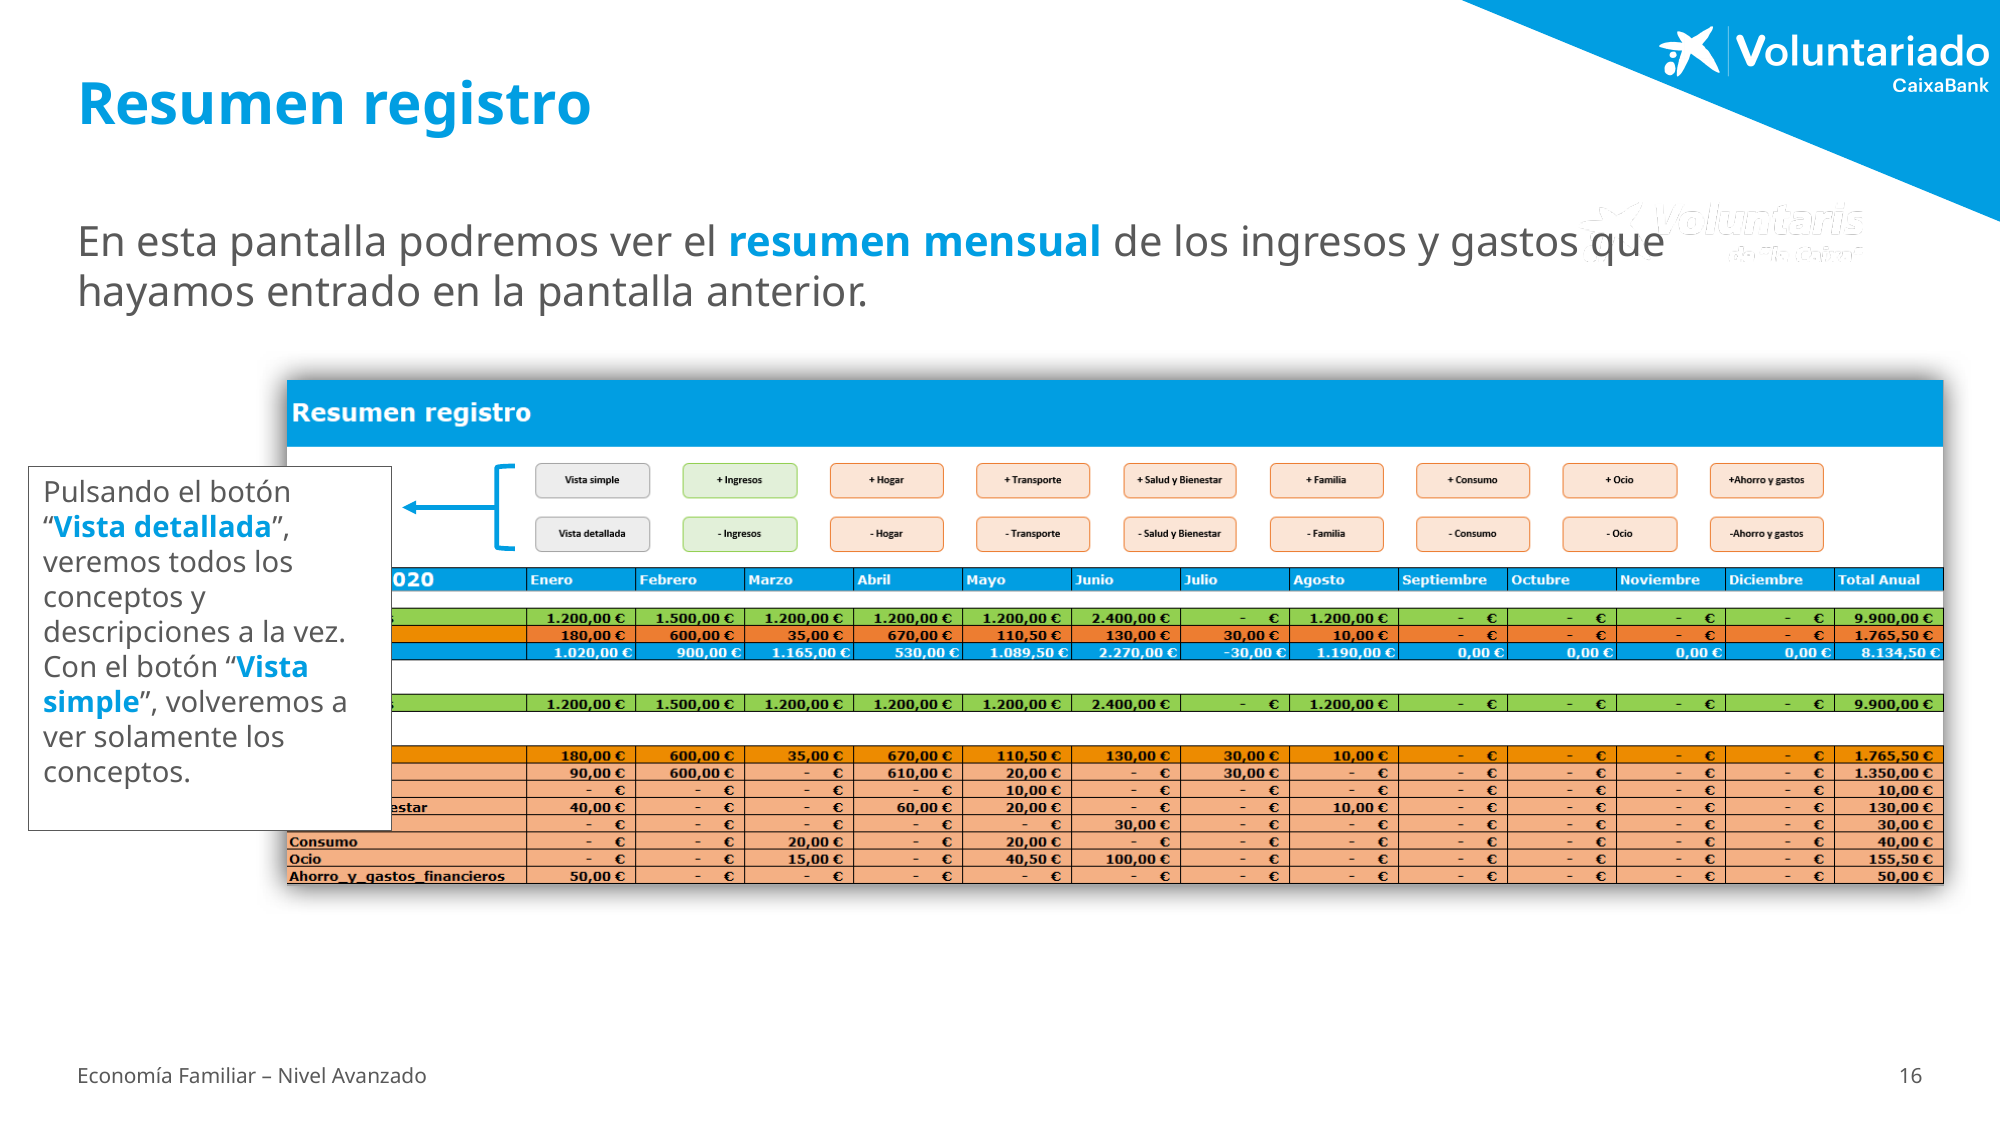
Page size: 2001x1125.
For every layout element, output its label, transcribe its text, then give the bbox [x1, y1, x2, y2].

picture [1868, 45, 1885, 65]
picture [286, 447, 1944, 886]
picture [1446, 575, 1478, 584]
picture [1737, 36, 1764, 66]
picture [1805, 649, 1811, 657]
picture [682, 649, 689, 657]
picture [692, 649, 698, 657]
picture [1519, 577, 1526, 584]
picture [1829, 45, 1847, 65]
picture [541, 578, 552, 584]
picture [1766, 45, 1787, 65]
picture [1696, 649, 1702, 657]
picture [1188, 576, 1195, 584]
picture [438, 408, 468, 426]
picture [343, 408, 356, 421]
picture [1236, 649, 1243, 657]
picture [1101, 649, 1106, 657]
picture [1892, 45, 1903, 65]
picture [1019, 649, 1025, 657]
picture [427, 408, 436, 421]
picture [859, 575, 890, 584]
picture [1543, 575, 1561, 584]
picture [1650, 575, 1656, 584]
picture [374, 408, 381, 421]
picture [294, 404, 309, 421]
text_box En esta pantalla podremos ver el resumen mensual de los ingresos y gastos que hayamos entrado en la pantalla anterior. [77, 214, 1734, 358]
picture [1005, 649, 1016, 657]
picture [1941, 35, 1962, 65]
title Resumen registro [77, 66, 1235, 143]
picture [715, 649, 721, 657]
picture [385, 408, 398, 421]
picture [933, 649, 939, 657]
picture [1762, 575, 1794, 584]
picture [1981, 78, 1985, 91]
picture [1408, 578, 1415, 584]
picture [312, 408, 325, 421]
picture [1260, 649, 1266, 657]
picture [422, 573, 433, 586]
picture [1852, 40, 1863, 65]
picture [606, 649, 612, 657]
picture [1295, 576, 1307, 584]
picture [1622, 576, 1629, 584]
picture [402, 408, 415, 421]
picture [1422, 576, 1433, 587]
picture [479, 408, 491, 421]
picture [493, 404, 502, 421]
picture [1918, 45, 1936, 65]
picture [1793, 35, 1797, 65]
picture [1880, 576, 1901, 584]
picture [1326, 576, 1333, 584]
picture [1345, 649, 1352, 657]
picture [1895, 649, 1901, 657]
picture [1478, 649, 1484, 657]
picture [360, 408, 373, 421]
picture [1904, 575, 1919, 584]
picture [409, 573, 419, 586]
picture [1041, 649, 1048, 657]
picture [762, 578, 775, 584]
picture [1737, 575, 1747, 584]
picture [1369, 649, 1375, 657]
picture [1079, 576, 1086, 584]
picture [1913, 649, 1920, 657]
text_box Pulsando el botón “Vista detallada”, veremos todos los conceptos y descripciones a la vez. Con el botón “Vista simple”, volveremos a ver solamente los conceptos. [28, 466, 282, 831]
picture [1967, 45, 1988, 65]
picture [1946, 79, 1952, 91]
picture [750, 576, 759, 584]
picture [1848, 576, 1859, 584]
picture [824, 649, 830, 657]
picture [1665, 62, 1675, 74]
picture [579, 649, 584, 657]
picture [1587, 649, 1593, 657]
picture [506, 408, 514, 421]
picture [555, 578, 567, 584]
picture [968, 576, 977, 584]
picture [679, 578, 691, 584]
picture [1151, 649, 1157, 657]
picture [472, 408, 476, 421]
picture [1124, 649, 1130, 657]
picture [1751, 575, 1759, 584]
picture [1661, 27, 1718, 75]
picture [655, 575, 676, 584]
picture [1115, 649, 1120, 657]
picture [1632, 578, 1647, 584]
picture [1659, 575, 1691, 584]
picture [1089, 575, 1113, 584]
picture [394, 573, 405, 586]
picture [517, 408, 531, 421]
picture [1659, 83, 1681, 92]
picture [1198, 575, 1217, 584]
picture [328, 408, 340, 421]
picture [909, 649, 916, 657]
picture [1437, 575, 1443, 584]
picture [980, 578, 1000, 587]
picture [1804, 45, 1822, 65]
picture [1863, 575, 1874, 584]
picture [796, 649, 803, 657]
picture [1309, 578, 1325, 587]
